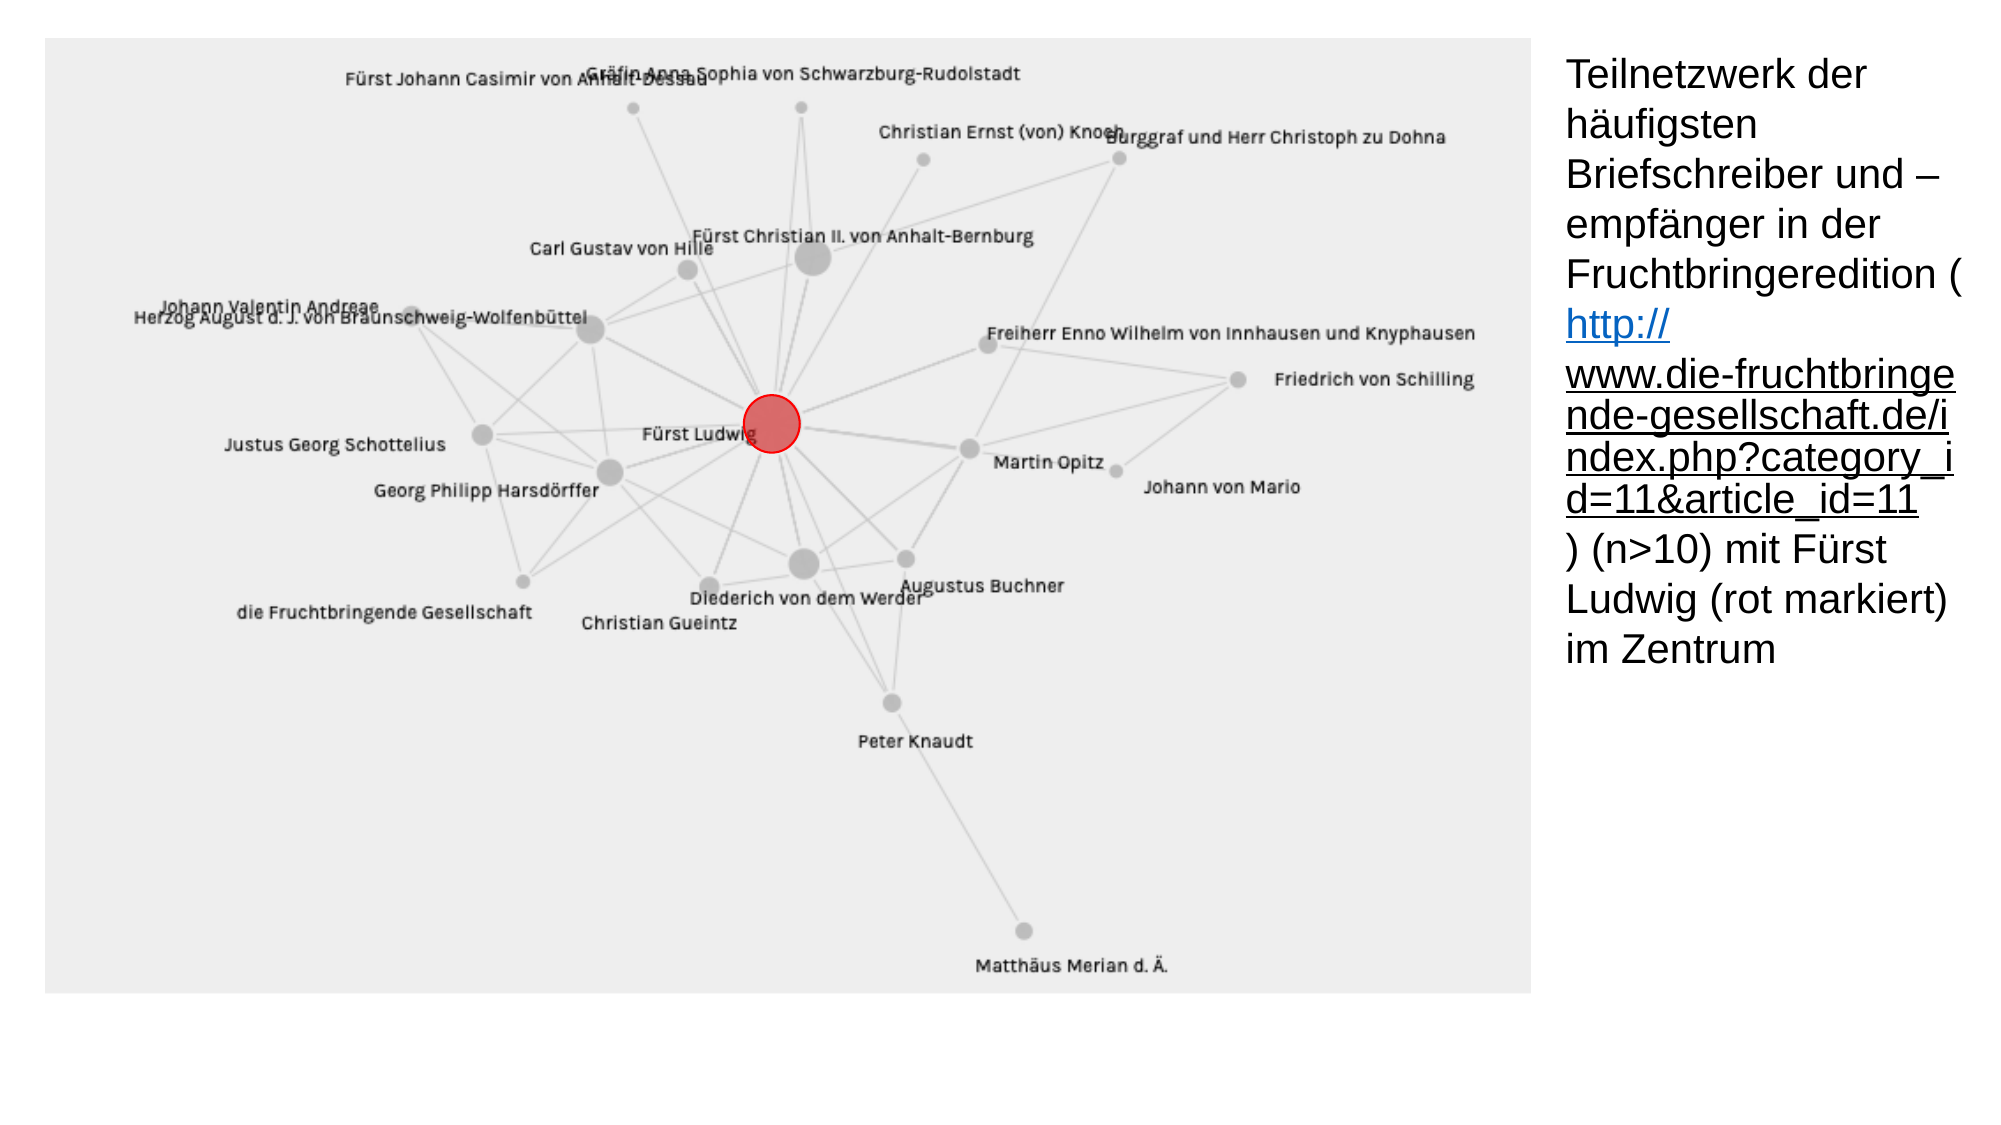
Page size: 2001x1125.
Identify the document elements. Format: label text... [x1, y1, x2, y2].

text_box Teilnetzwerk der häufigsten Briefschreiber und –empfänger in der Fruchtbringeredition (http://www.die-fruchtbringende-gesellschaft.de/index.php?category_id=11&article_id=11) (n>10) mit Fürst Ludwig (rot markiert) im Zentrum [1547, 37, 1985, 556]
picture [45, 38, 1531, 1006]
